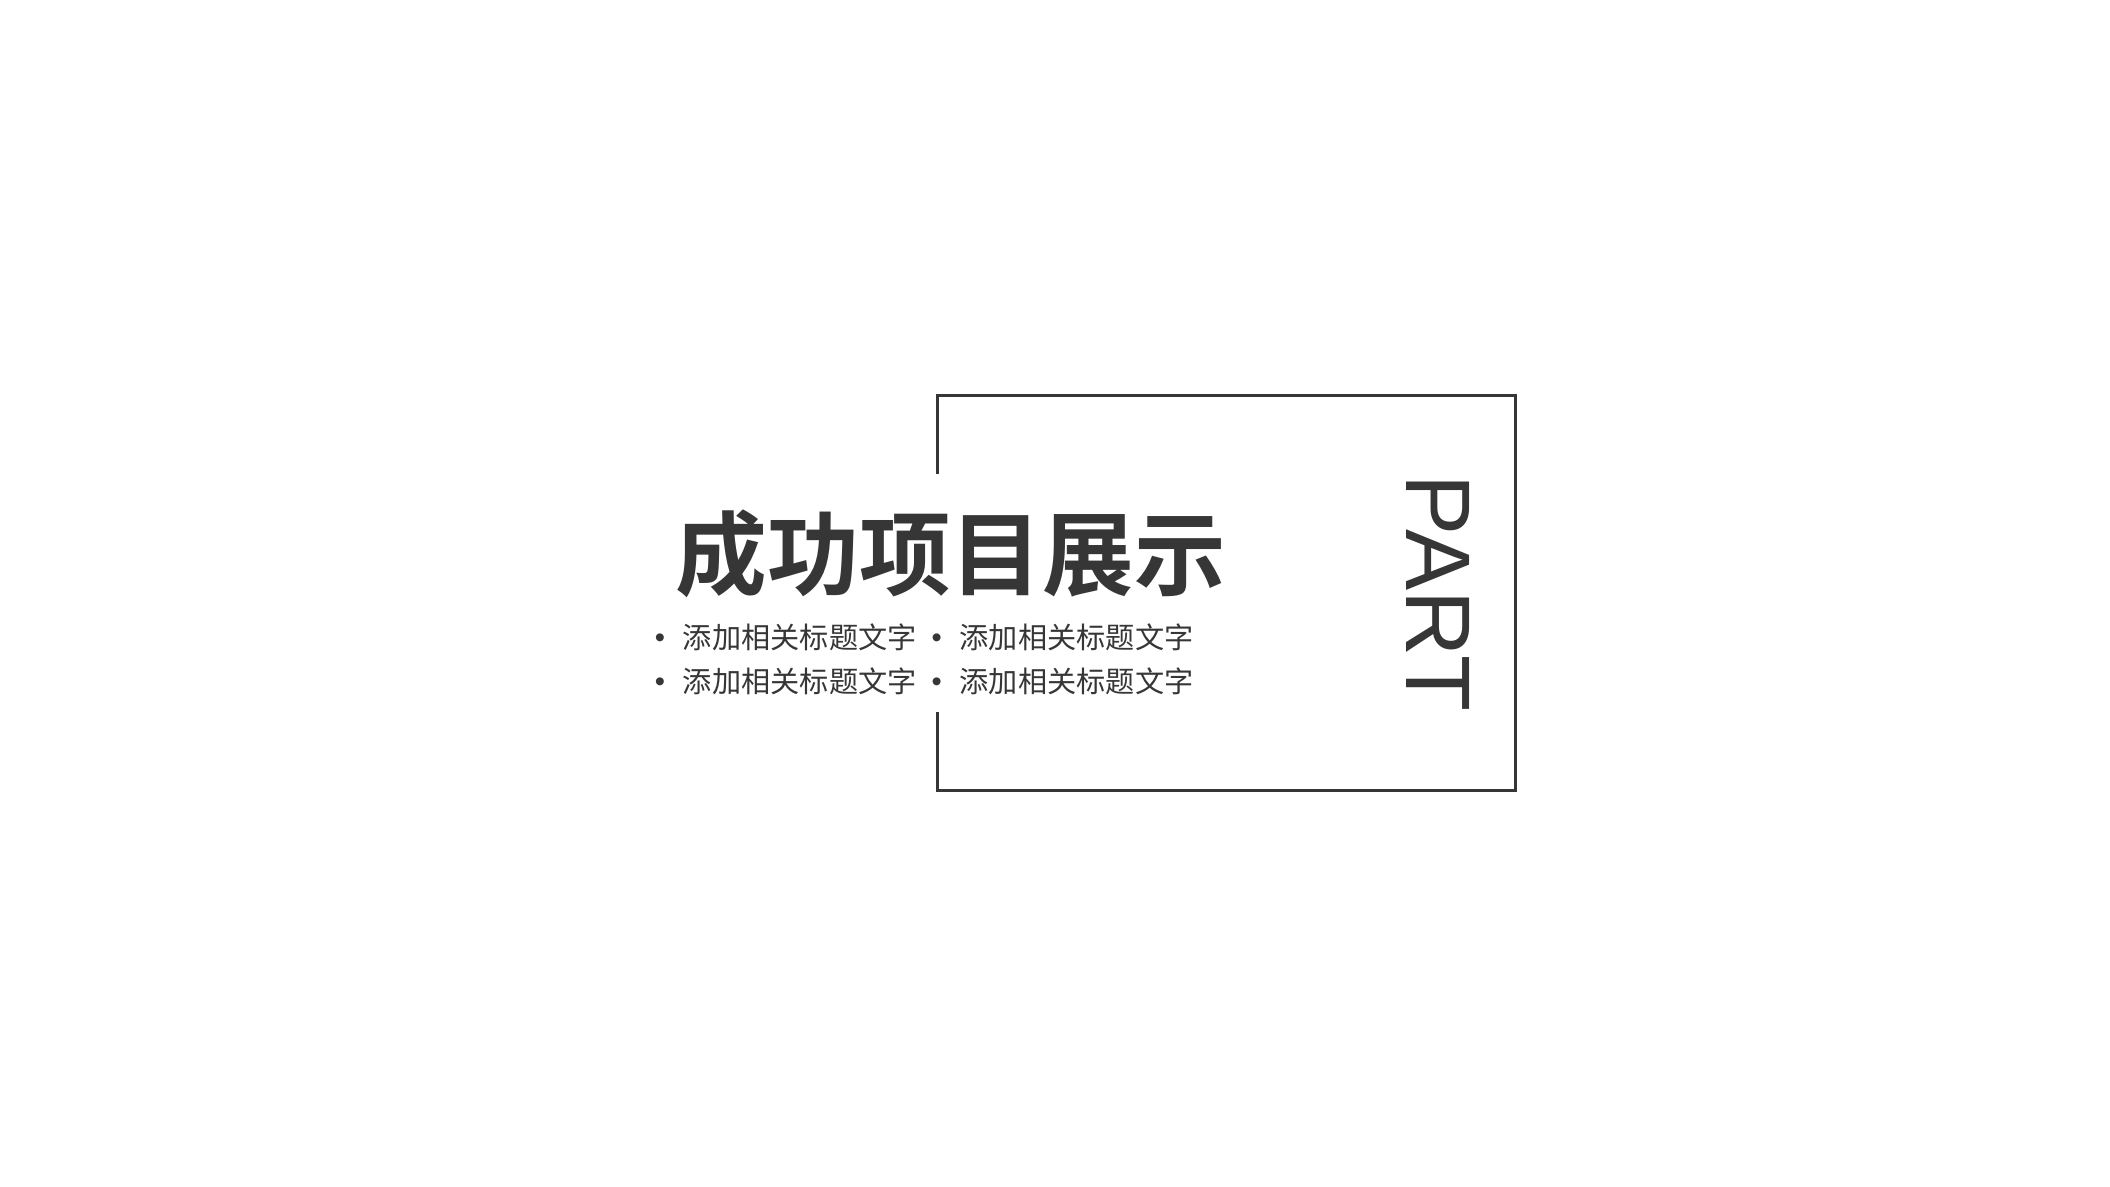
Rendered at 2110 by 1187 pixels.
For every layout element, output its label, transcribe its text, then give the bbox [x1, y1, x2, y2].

text_box 添加相关标题文字 [931, 619, 1194, 655]
text_box 添加相关标题文字 [654, 663, 918, 699]
text_box 添加相关标题文字 [654, 619, 918, 655]
text_box [936, 395, 1517, 792]
text_box 添加相关标题文字 [931, 663, 1194, 699]
text_box 成功项目展示 [675, 496, 1327, 607]
text_box PART [1395, 418, 1490, 768]
